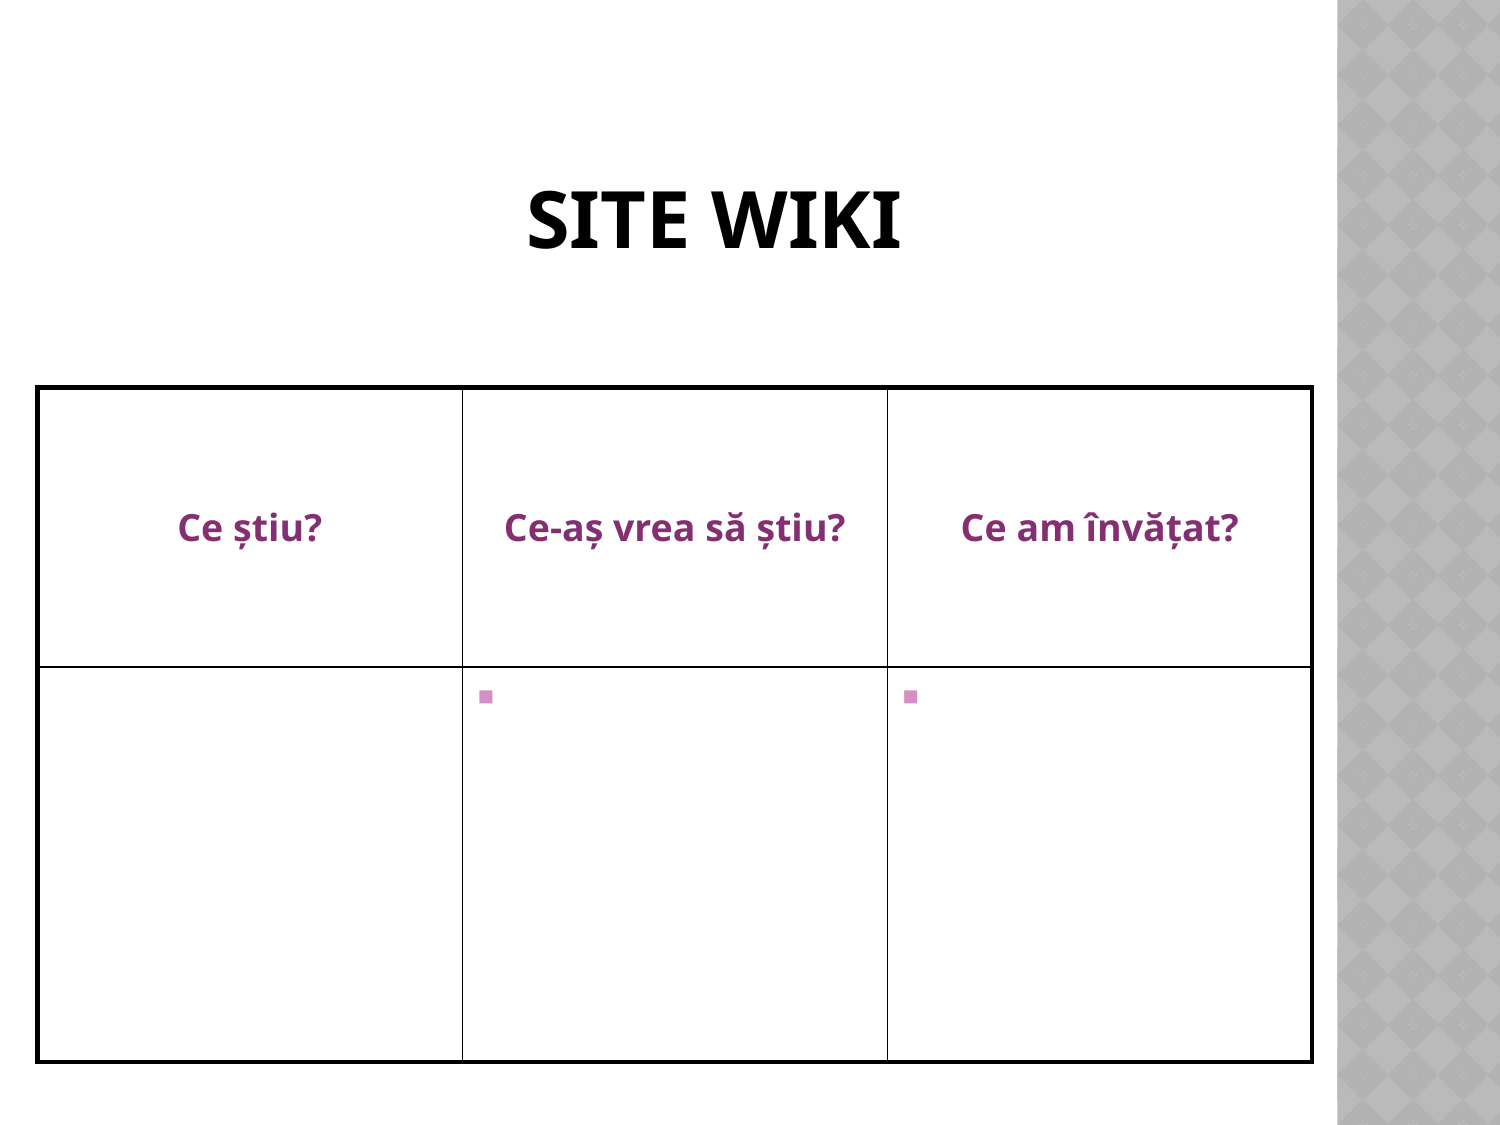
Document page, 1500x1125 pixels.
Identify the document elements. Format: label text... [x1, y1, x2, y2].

table_cell [40, 668, 462, 1060]
table_header Ce ştiu? [40, 390, 462, 666]
table_cell [888, 668, 1310, 1060]
table_header Ce-aş vrea să ştiu? [463, 390, 887, 666]
table_header Ce am învăţat? [888, 390, 1310, 666]
title Site wiki [75, 24, 1354, 265]
table_cell [463, 668, 887, 1060]
